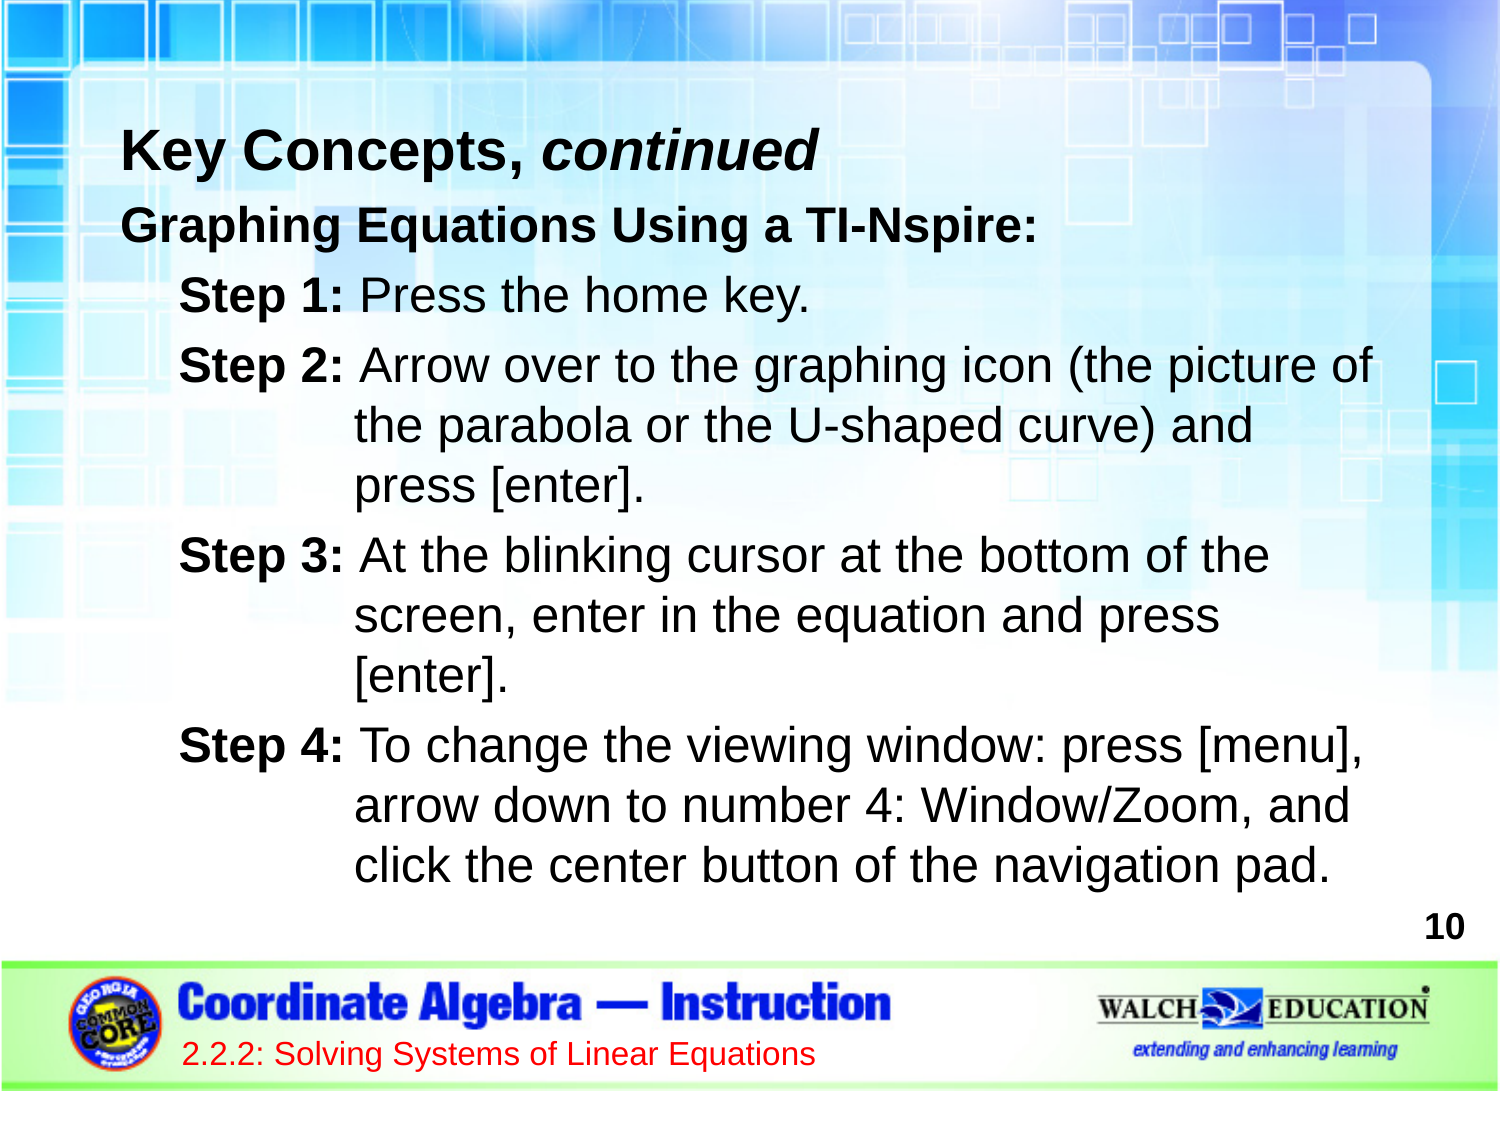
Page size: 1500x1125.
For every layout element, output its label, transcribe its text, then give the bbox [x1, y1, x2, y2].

slide_number 10 [1361, 901, 1481, 949]
picture [1, 0, 1500, 1091]
text_box Key Concepts, continued Graphing Equations Using a TI-Nspire: Step 1: Press the home key. Step 2: Arrow over to the graphing icon (the picture of the parabola or the U-shaped curve) and press [enter]. Step 3: At the blinking cursor at the bottom of the screen, enter in the equation and press [enter]. Step 4: To change the viewing window: press [menu], arrow down to number 4: Window/Zoom, and click the center button of the navigation pad. [105, 105, 1394, 925]
list 2.2.2: Solving Systems of Linear Equations [166, 1024, 1074, 1068]
